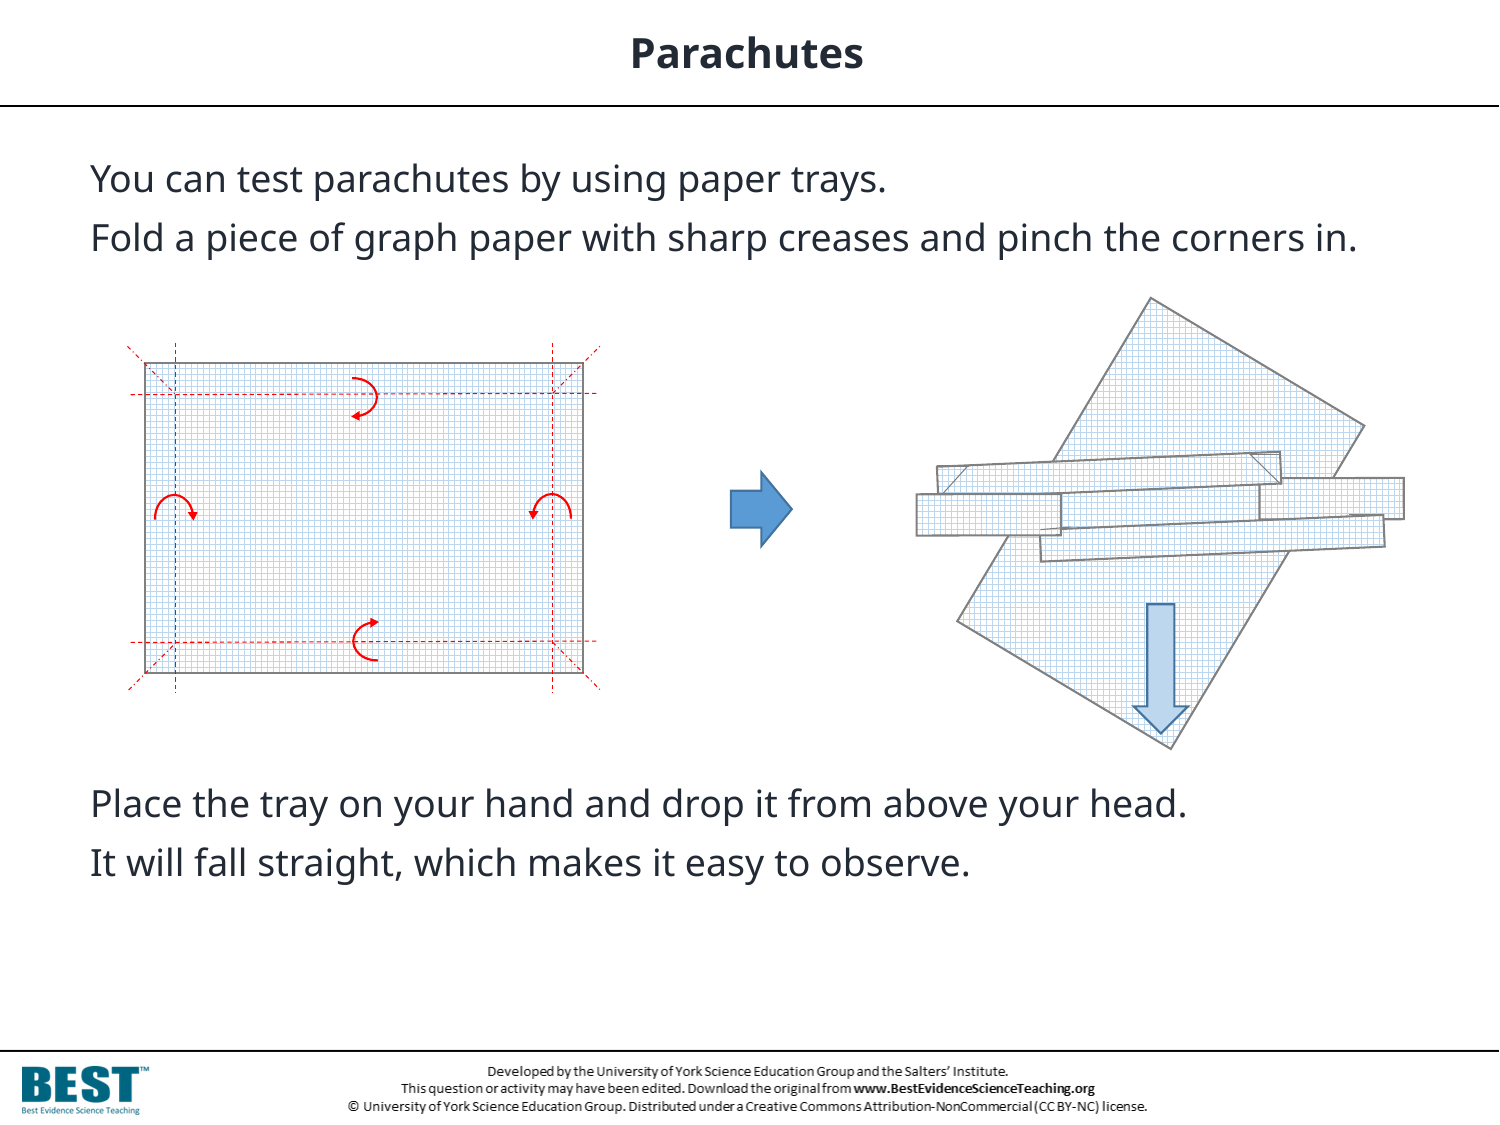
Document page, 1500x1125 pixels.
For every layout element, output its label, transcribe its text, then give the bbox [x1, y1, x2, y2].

text_box Parachutes [23, 4, 1471, 99]
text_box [127, 342, 1404, 734]
picture [0, 105, 1500, 1125]
